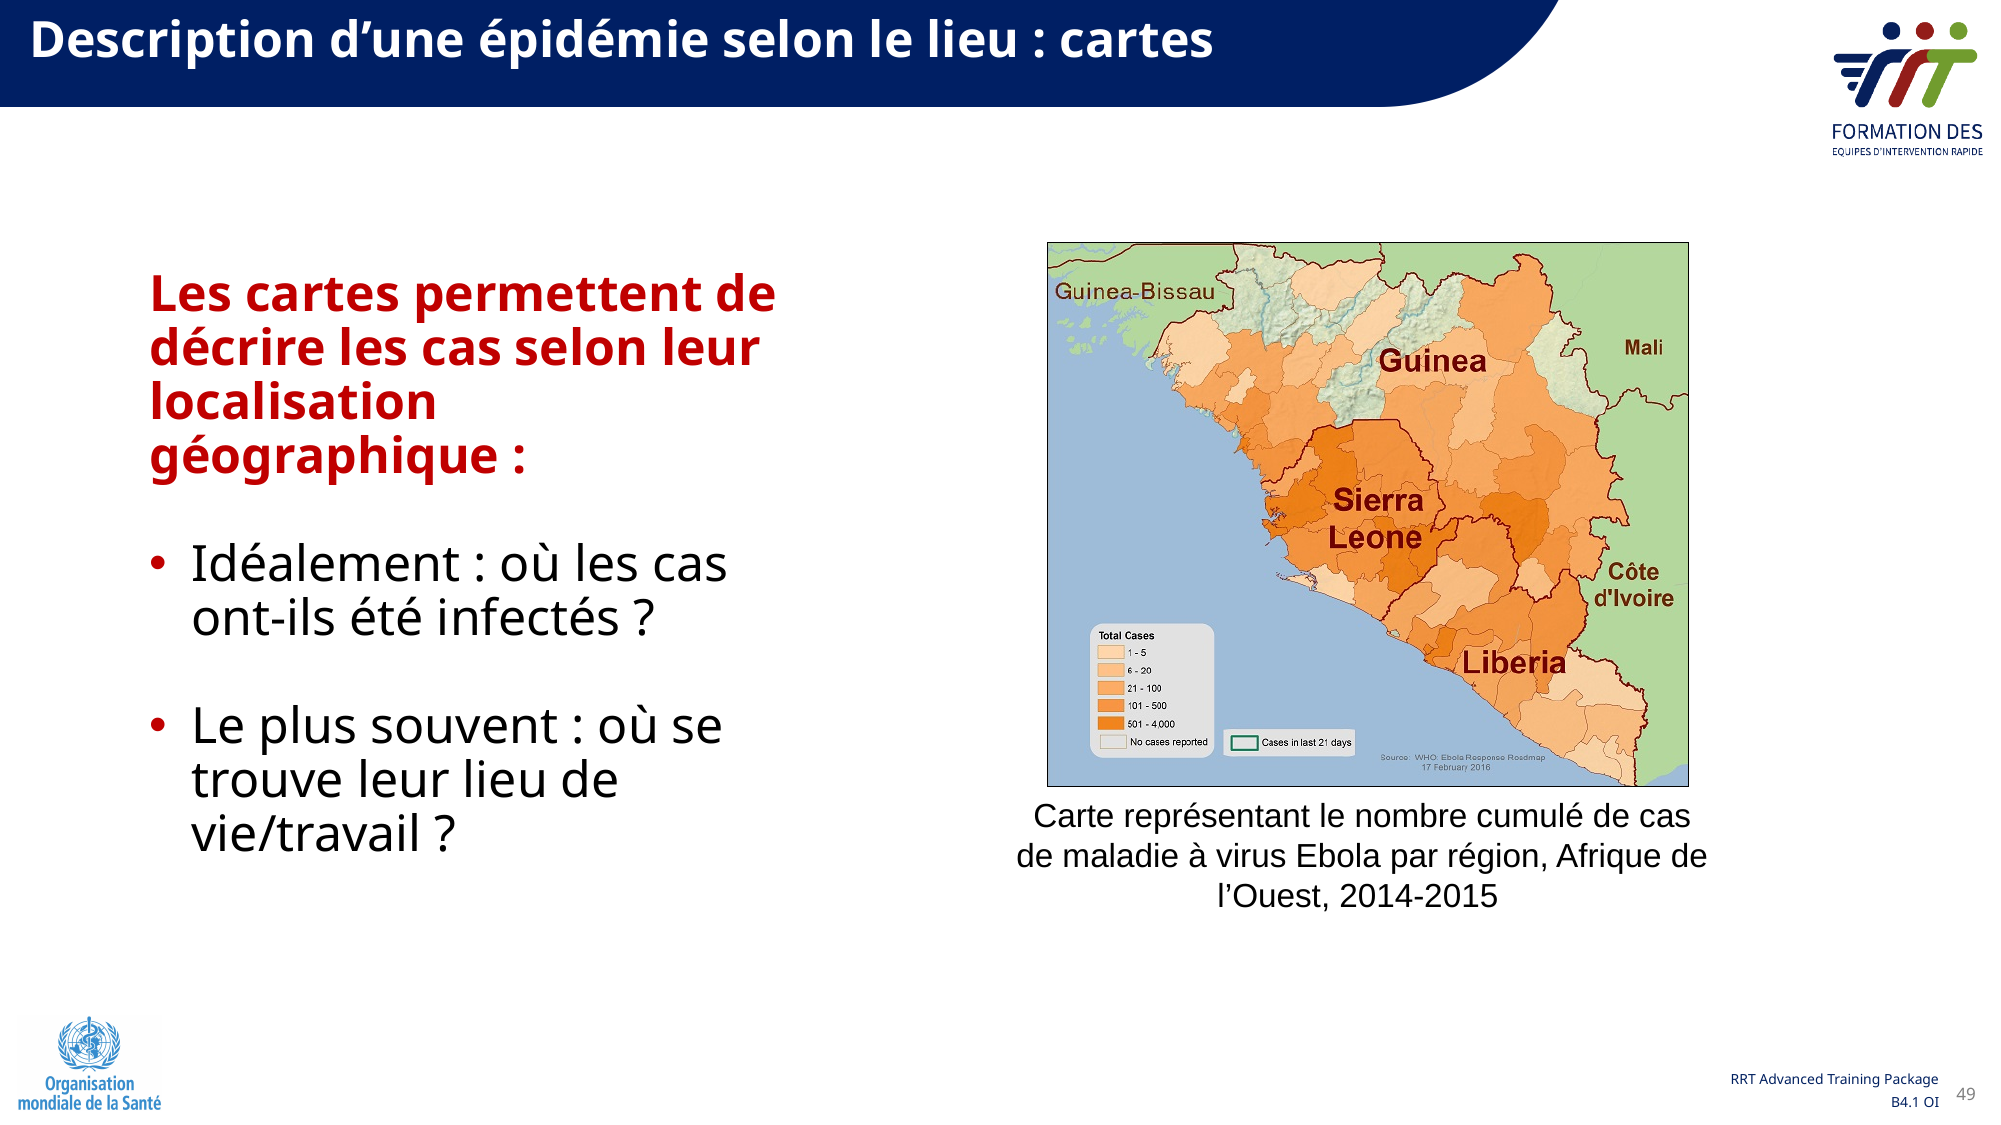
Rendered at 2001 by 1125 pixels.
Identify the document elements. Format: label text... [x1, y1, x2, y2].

text_box Carte représentant le nombre cumulé de cas de maladie à virus Ebola par région, Afrique de l’Ouest, 2014-2015 [1000, 786, 1725, 922]
picture [0, 0, 1583, 107]
picture [17, 1015, 162, 1111]
picture [1046, 242, 1689, 787]
picture [1832, 21, 1983, 157]
text_box Description d’une épidémie selon le lieu : cartes [14, 0, 1438, 98]
text_box Les cartes permettent de décrire les cas selon leur localisation géographique : Idéalement : où les cas ont-ils été infectés ? Le plus souvent : où se trouve leur lieu de vie/travail ? [135, 261, 824, 864]
